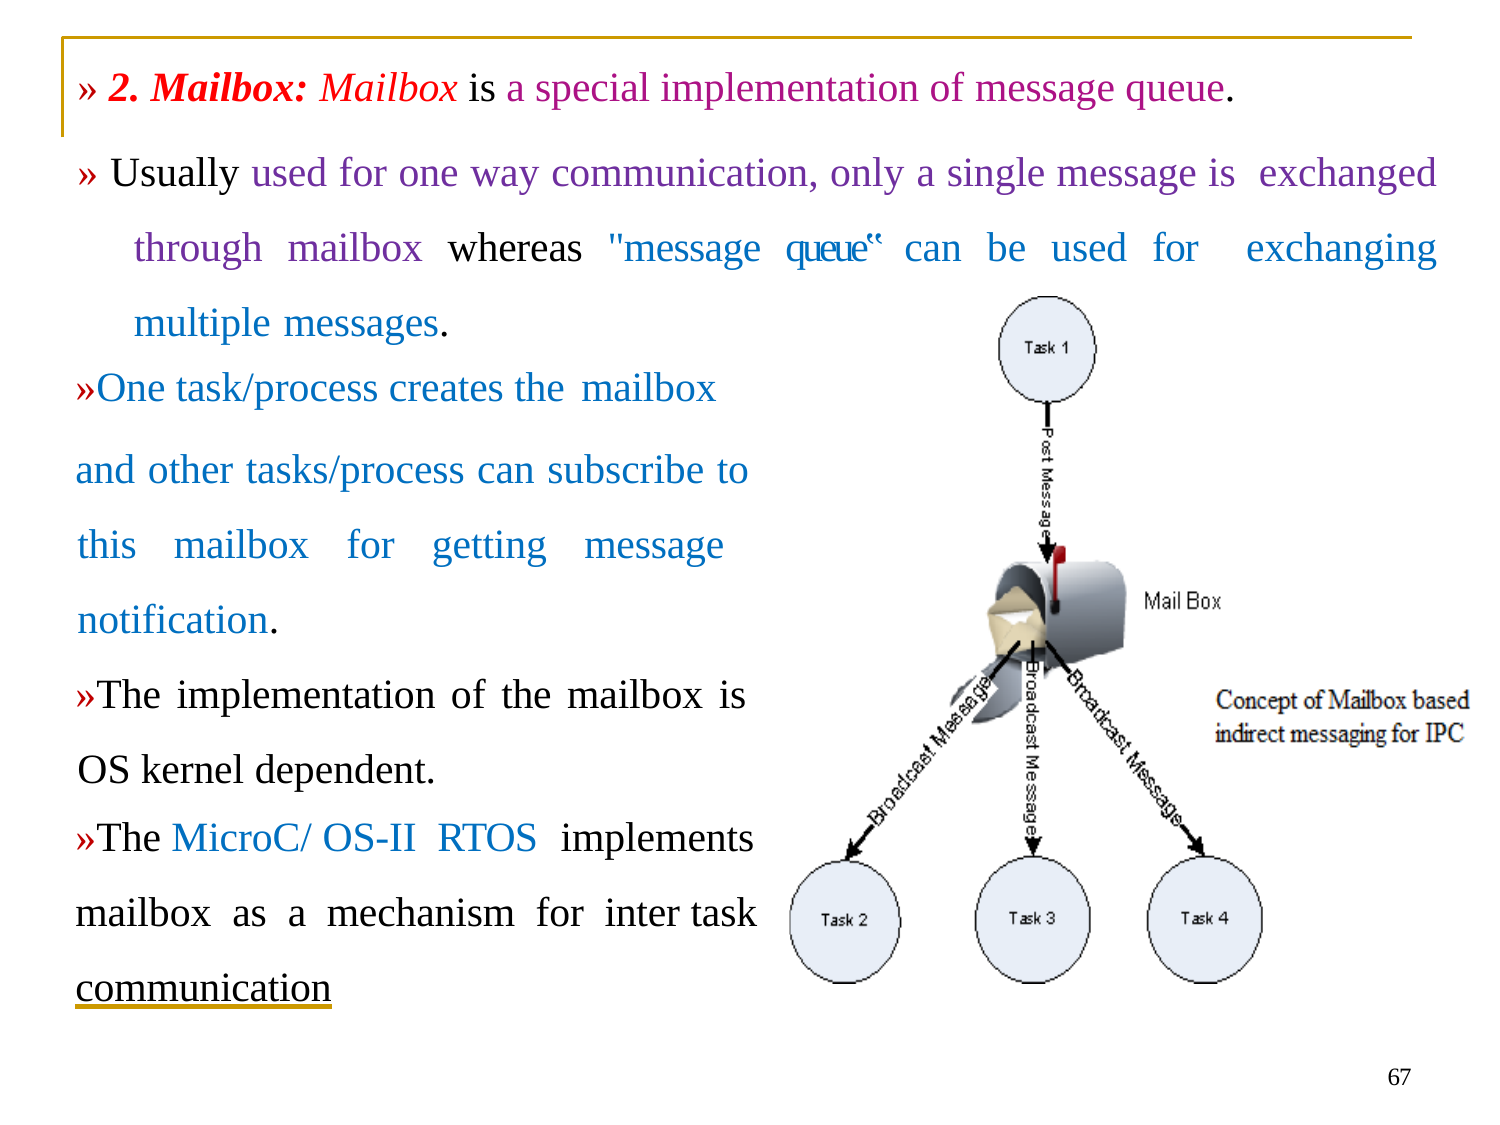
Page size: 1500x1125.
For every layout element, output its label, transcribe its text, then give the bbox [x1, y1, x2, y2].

slide_number 67 [1381, 1061, 1417, 1125]
text_box [789, 296, 1471, 984]
text_box [62, 37, 1413, 138]
text_box » 2. Mailbox: Mailbox is a special implementation of message queue. » Usually used for one way communication, only a single message is exchanged through mailbox whereas "message queue‟ can be used for exchanging multiple messages. »One task/process creates the mailbox and other tasks/process can subscribe to this mailbox for getting message notification. »The implementation of the mailbox is OS kernel dependent. »The MicroC/ OS-II RTOS implements mailbox as a mechanism for inter task communication [75, 57, 1438, 1061]
